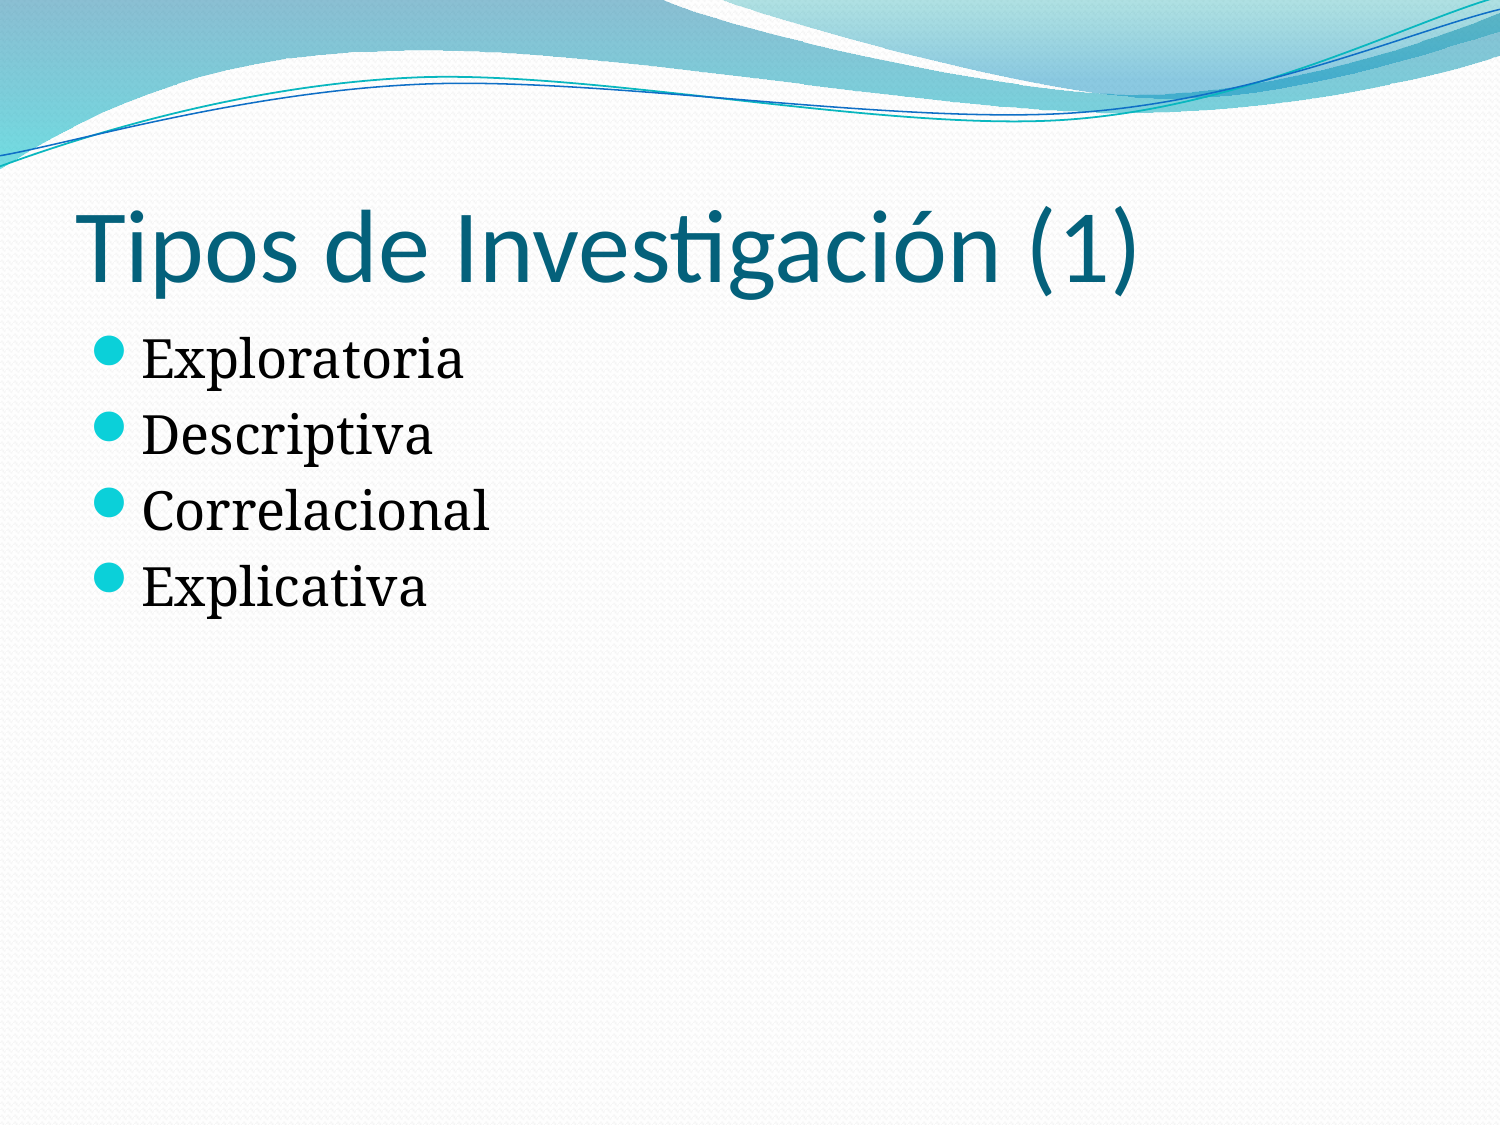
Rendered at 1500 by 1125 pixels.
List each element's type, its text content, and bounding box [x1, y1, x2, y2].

list Exploratoria Descriptiva Correlacional Explicativa [75, 317, 1425, 1038]
title Tipos de Investigación (1) [75, 115, 1425, 303]
